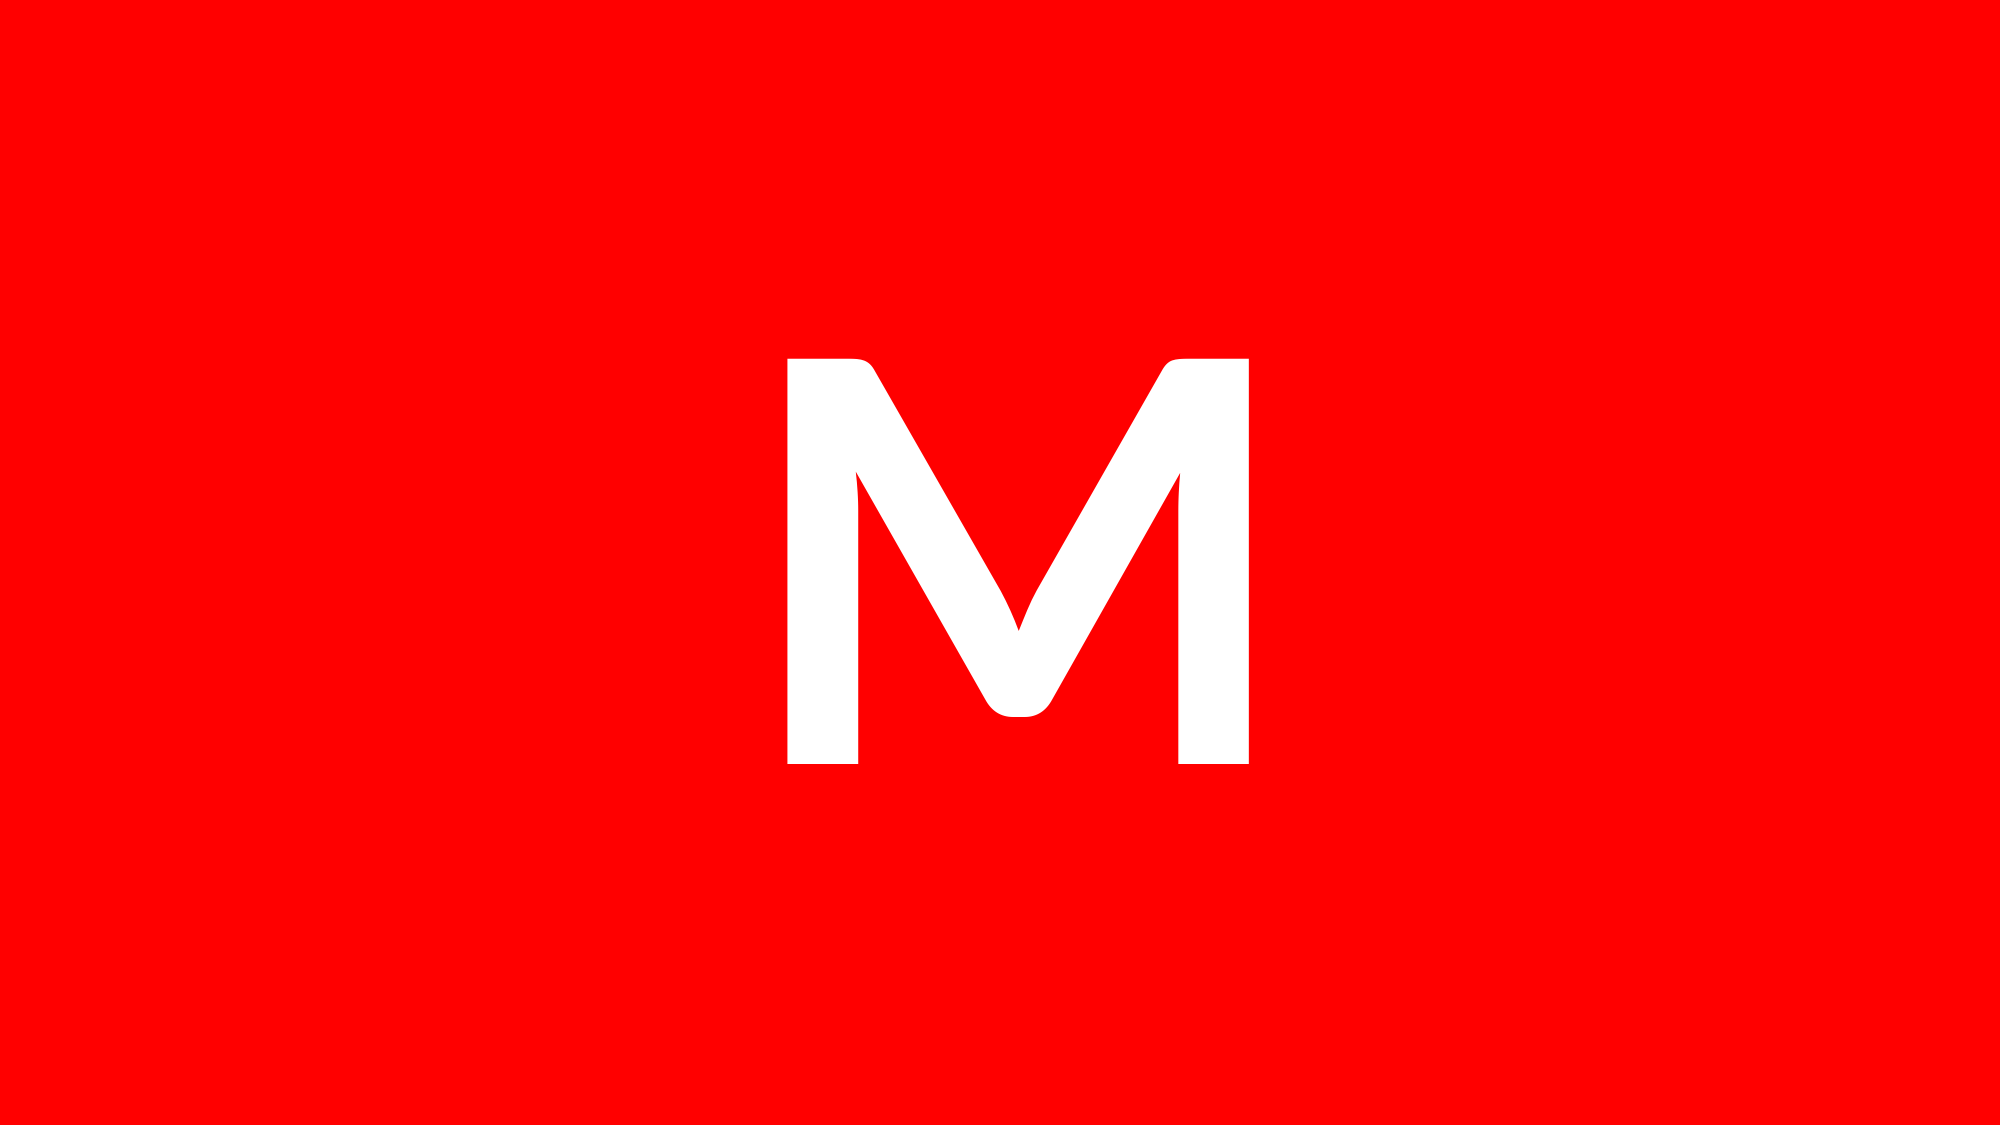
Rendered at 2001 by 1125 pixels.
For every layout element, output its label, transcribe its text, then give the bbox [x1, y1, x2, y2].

text_box M [731, 132, 1308, 897]
